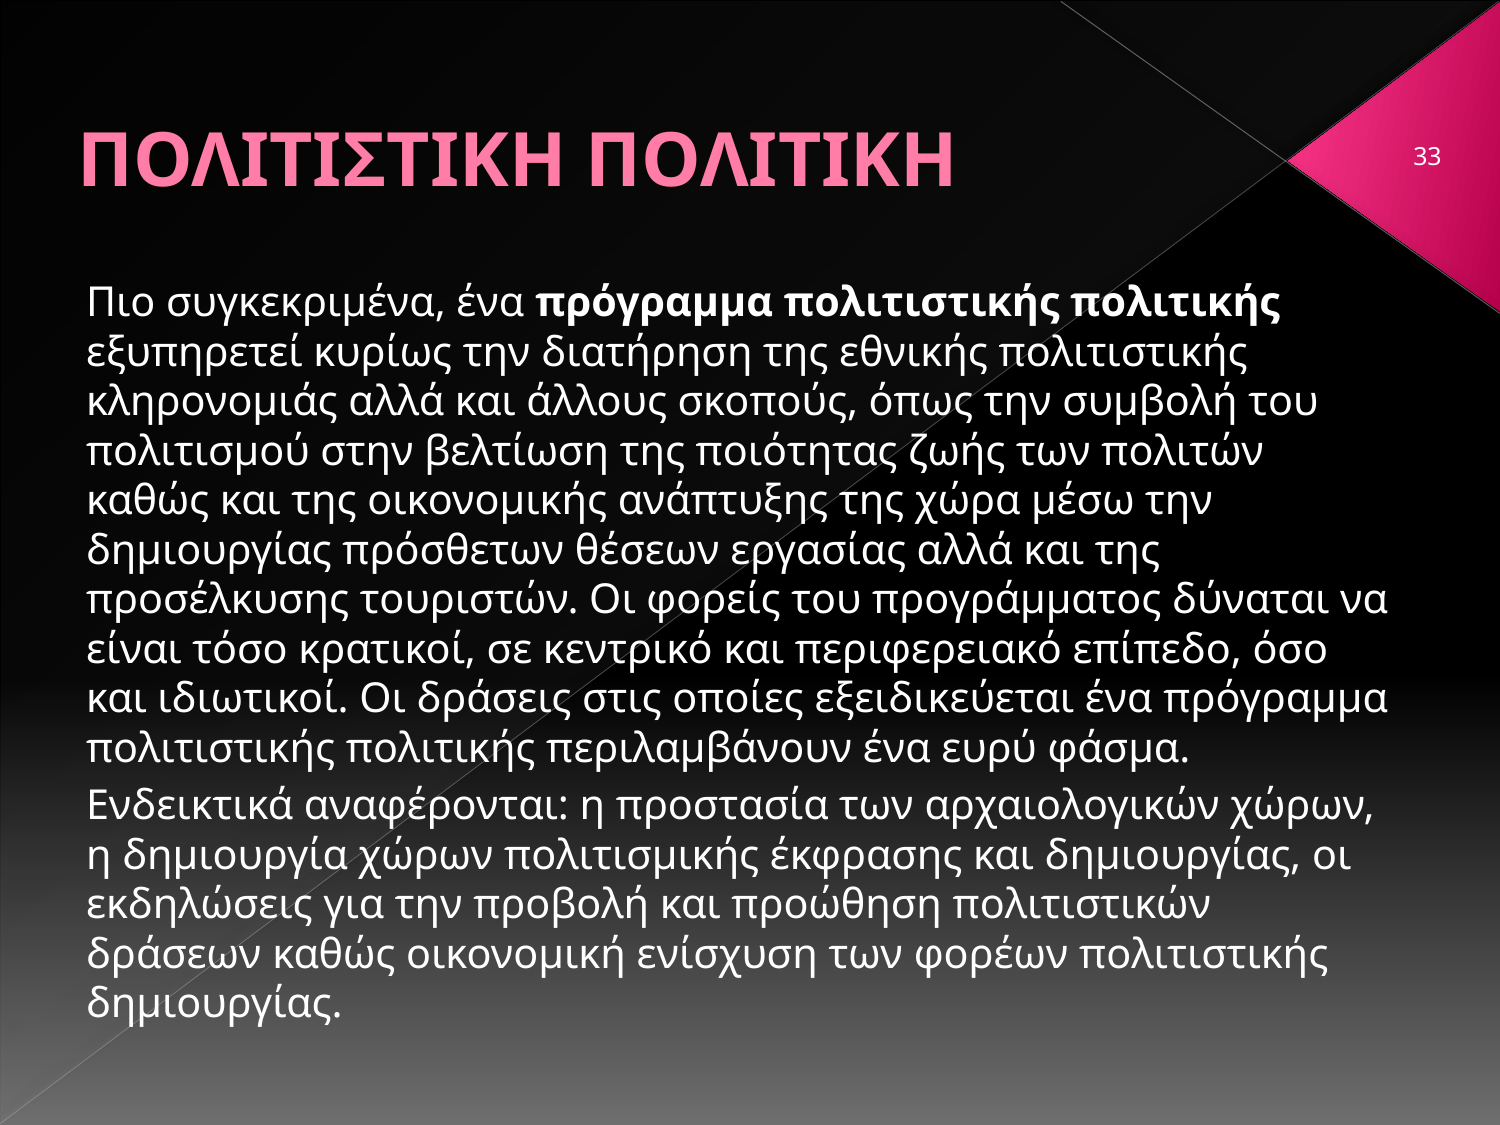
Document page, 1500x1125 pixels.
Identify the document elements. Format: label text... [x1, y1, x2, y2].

slide_number 33 [1386, 132, 1469, 183]
title ΠΟΛΙΤΙΣΤΙΚΗ ΠΟΛΙΤΙΚΗ [62, 44, 1250, 267]
list Πιο συγκεκριμένα, ένα πρόγραμμα πολιτιστικής πολιτικής εξυπηρετεί κυρίως την διατήρηση της εθνικής πολιτιστικής κληρονομιάς αλλά και άλλους σκοπούς, όπως την συμβολή του πολιτισμού στην βελτίωση της ποιότητας ζωής των πολιτών καθώς και της οικονομικής ανάπτυξης της χώρα μέσω την δημιουργίας πρόσθετων θέσεων εργασίας αλλά και της προσέλκυσης τουριστών. Οι φορείς του προγράμματος δύναται να είναι τόσο κρατικοί, σε κεντρικό και περιφερειακό επίπεδο, όσο και ιδιωτικοί. Οι δράσεις στις οποίες εξειδικεύεται ένα πρόγραμμα πολιτιστικής πολιτικής περιλαμβάνουν ένα ευρύ φάσμα. Ενδεικτικά αναφέρονται: η προστασία των αρχαιολογικών χώρων, η δημιουργία χώρων πολιτισμικής έκφρασης και δημιουργίας, οι εκδηλώσεις για την προβολή και προώθηση πολιτιστικών δράσεων καθώς οικονομική ενίσχυση των φορέων πολιτιστικής δημιουργίας. [62, 267, 1407, 1090]
